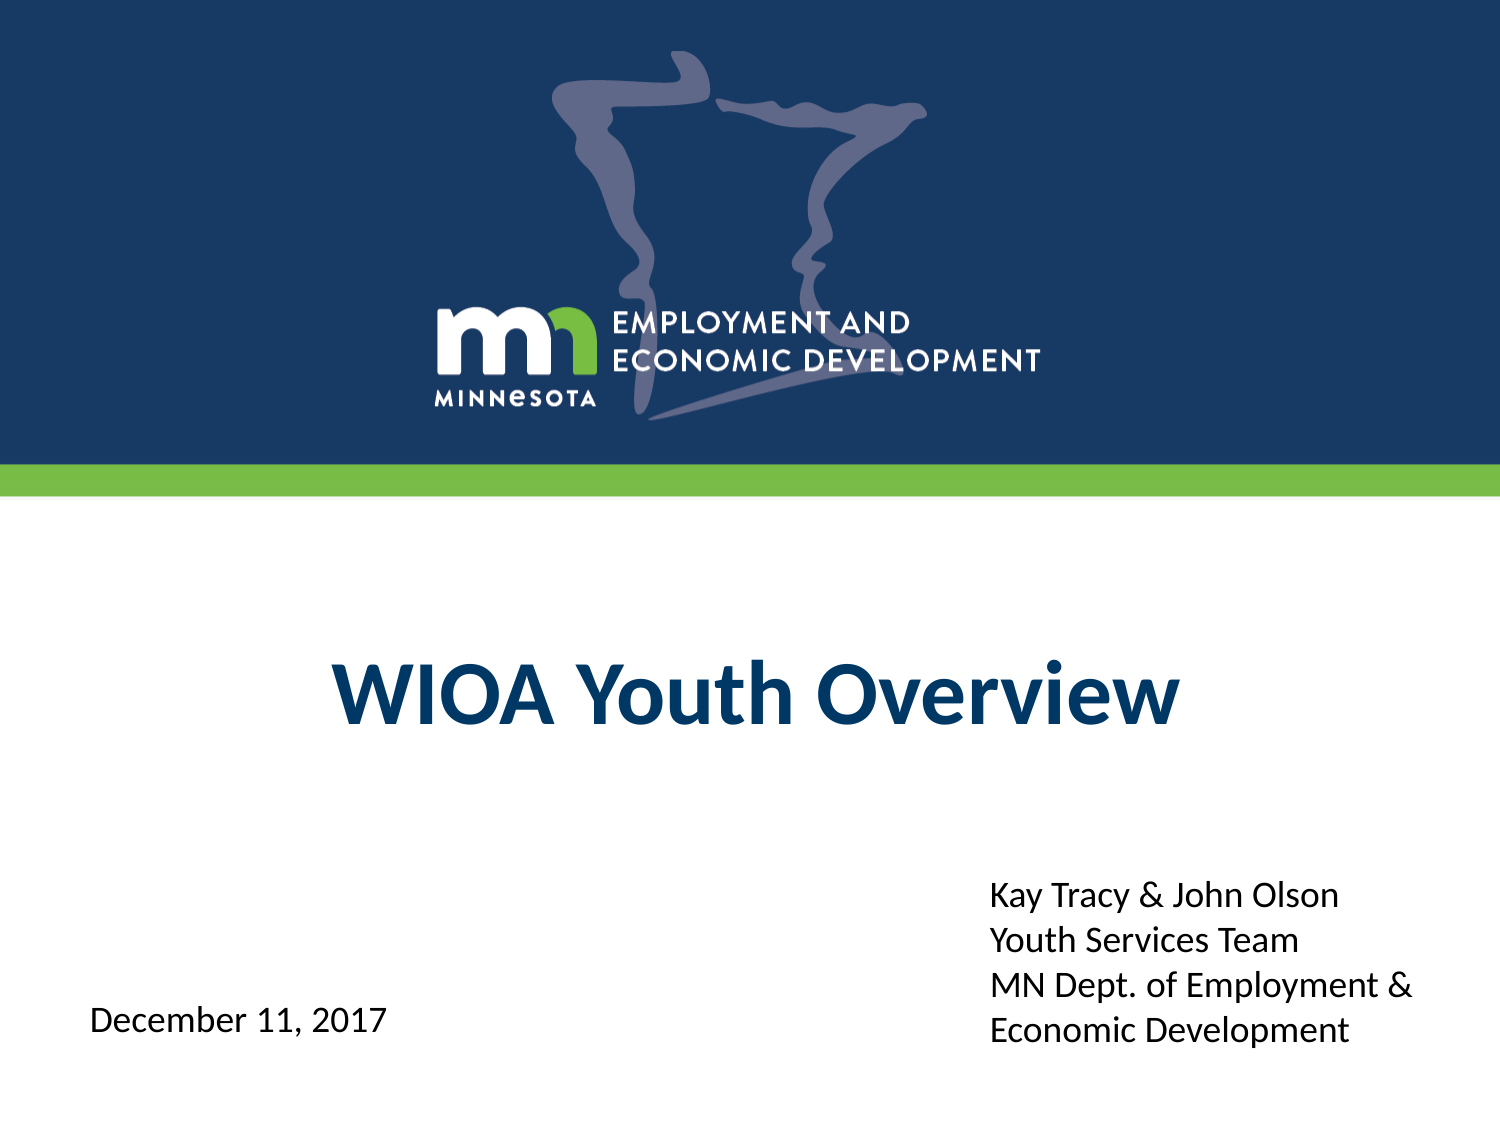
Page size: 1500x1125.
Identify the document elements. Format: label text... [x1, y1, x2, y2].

text_box December 11, 2017 [75, 987, 475, 1048]
title WIOA Youth Overview [112, 575, 1400, 800]
picture [0, 0, 1500, 500]
text_box Kay Tracy & John Olson Youth Services Team MN Dept. of Employment & Economic Development [975, 862, 1450, 1058]
